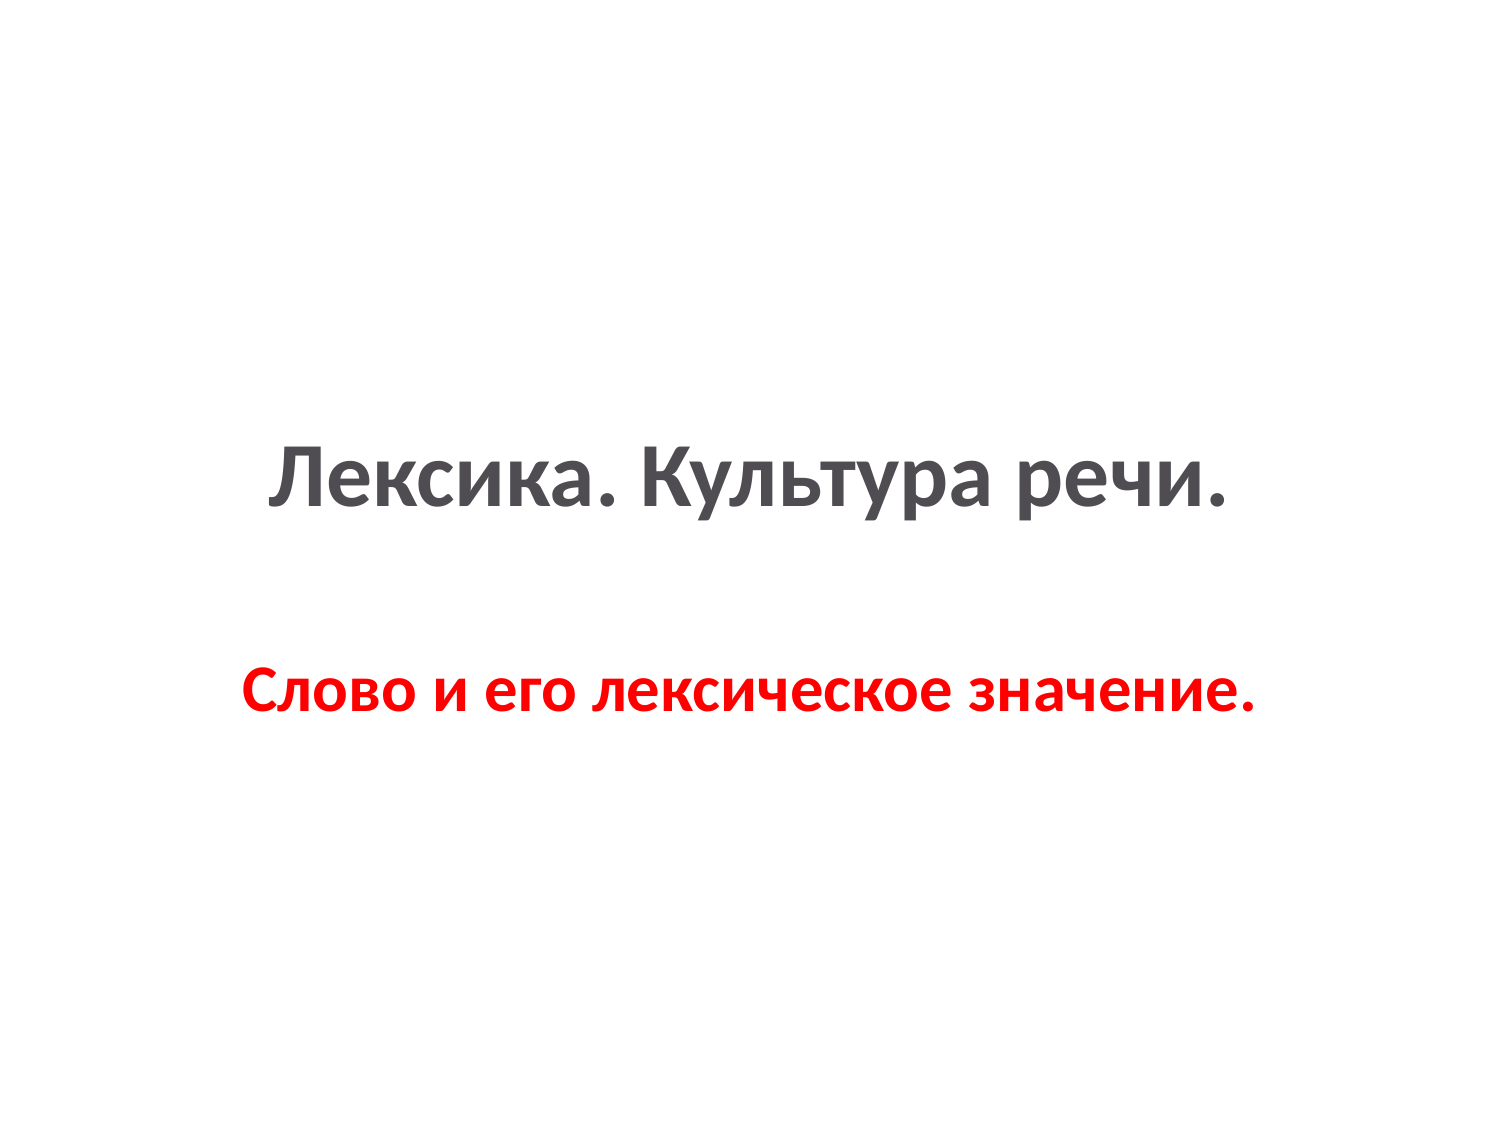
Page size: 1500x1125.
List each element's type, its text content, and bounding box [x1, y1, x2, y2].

subtitle Слово и его лексическое значение. [225, 637, 1275, 925]
title Лексика. Культура речи. [112, 349, 1388, 591]
